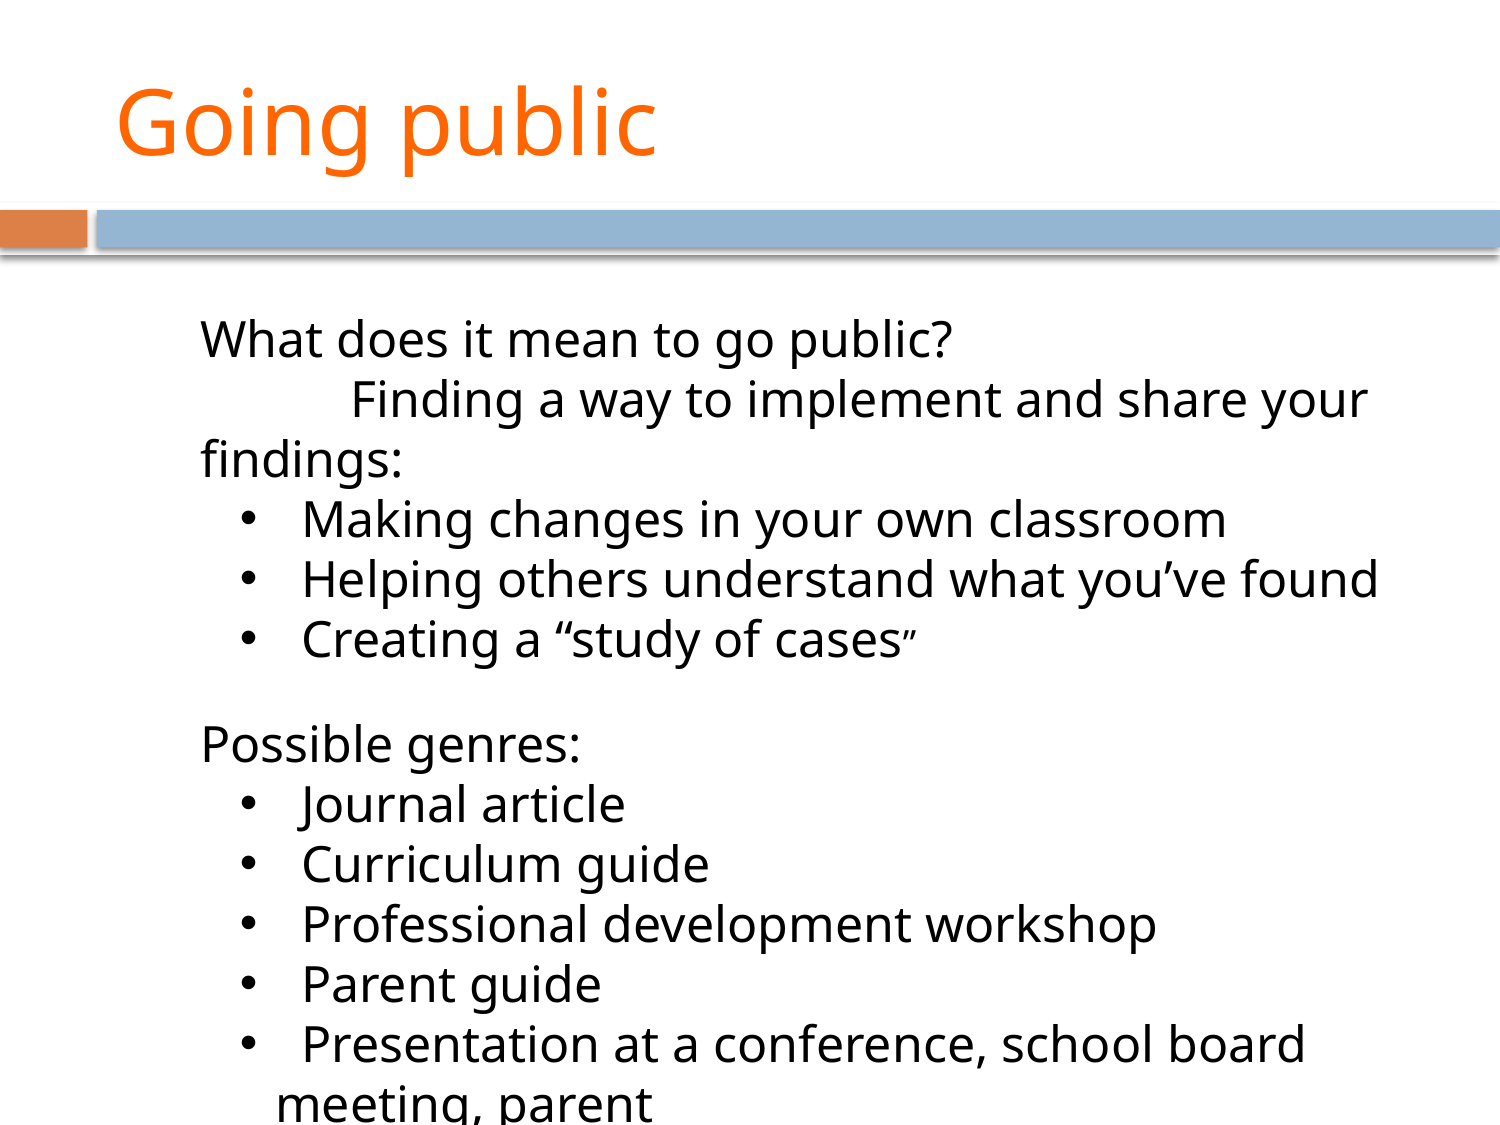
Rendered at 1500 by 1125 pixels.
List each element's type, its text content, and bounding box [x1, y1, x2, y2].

title Going public [99, 37, 1438, 200]
text_box What does it mean to go public? Finding a way to implement and share your findings: Making changes in your own classroom Helping others understand what you’ve found Creating a “study of cases” Possible genres: Journal article Curriculum guide Professional development workshop Parent guide Presentation at a conference, school board meeting, parent night [185, 299, 1500, 1125]
